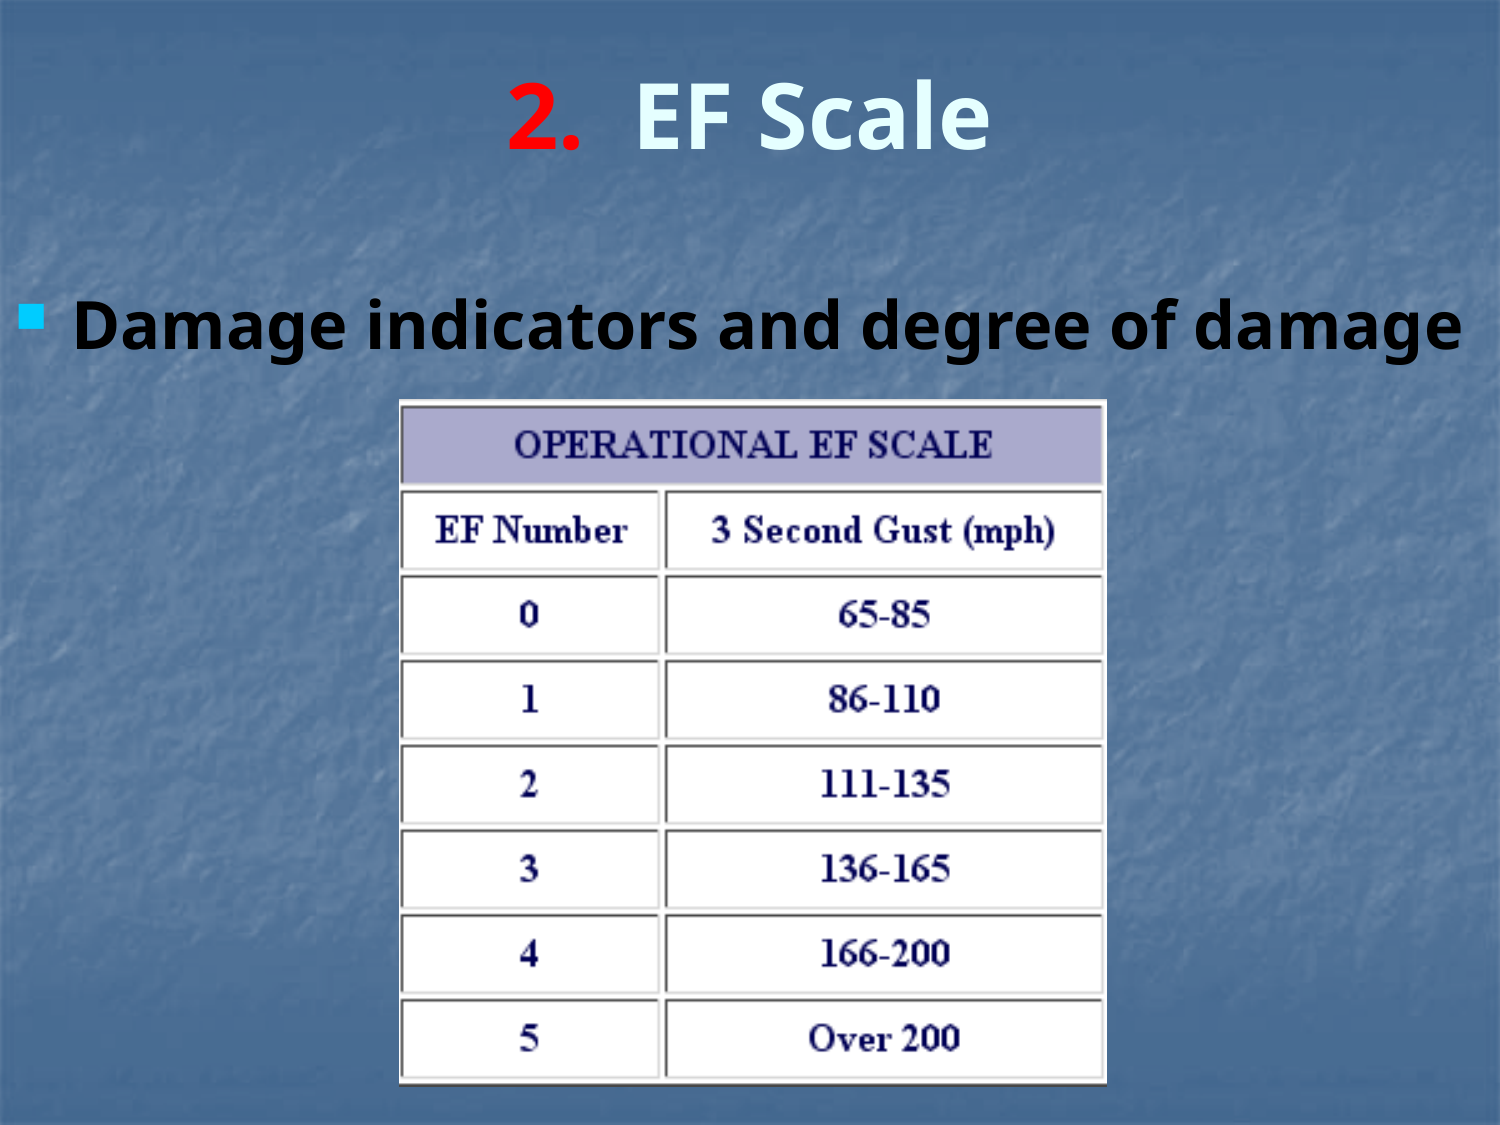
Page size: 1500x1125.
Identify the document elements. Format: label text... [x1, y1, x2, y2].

picture [399, 399, 1107, 1087]
title 2. EF Scale [74, 0, 1426, 226]
list Damage indicators and degree of damage [0, 274, 1500, 1125]
